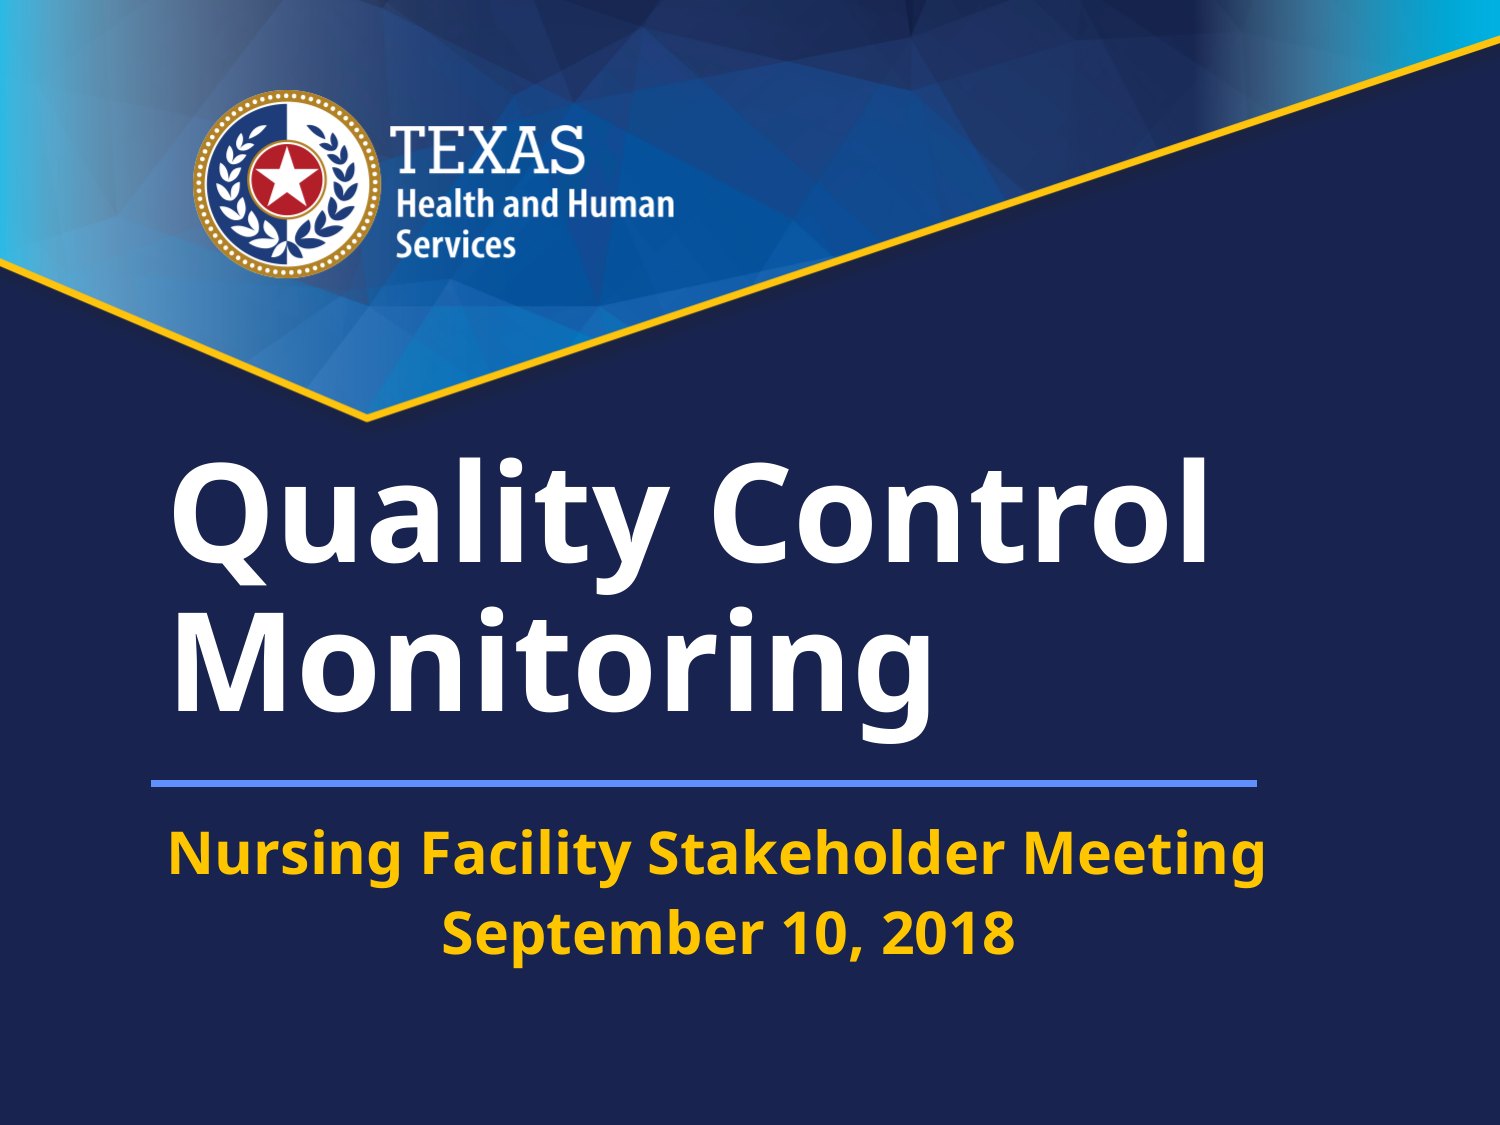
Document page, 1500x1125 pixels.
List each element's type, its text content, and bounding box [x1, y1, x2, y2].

title Quality Control Monitoring [151, 444, 1257, 749]
subtitle Nursing Facility Stakeholder Meeting September 10, 2018 [151, 816, 1309, 997]
picture [0, 0, 1500, 1125]
